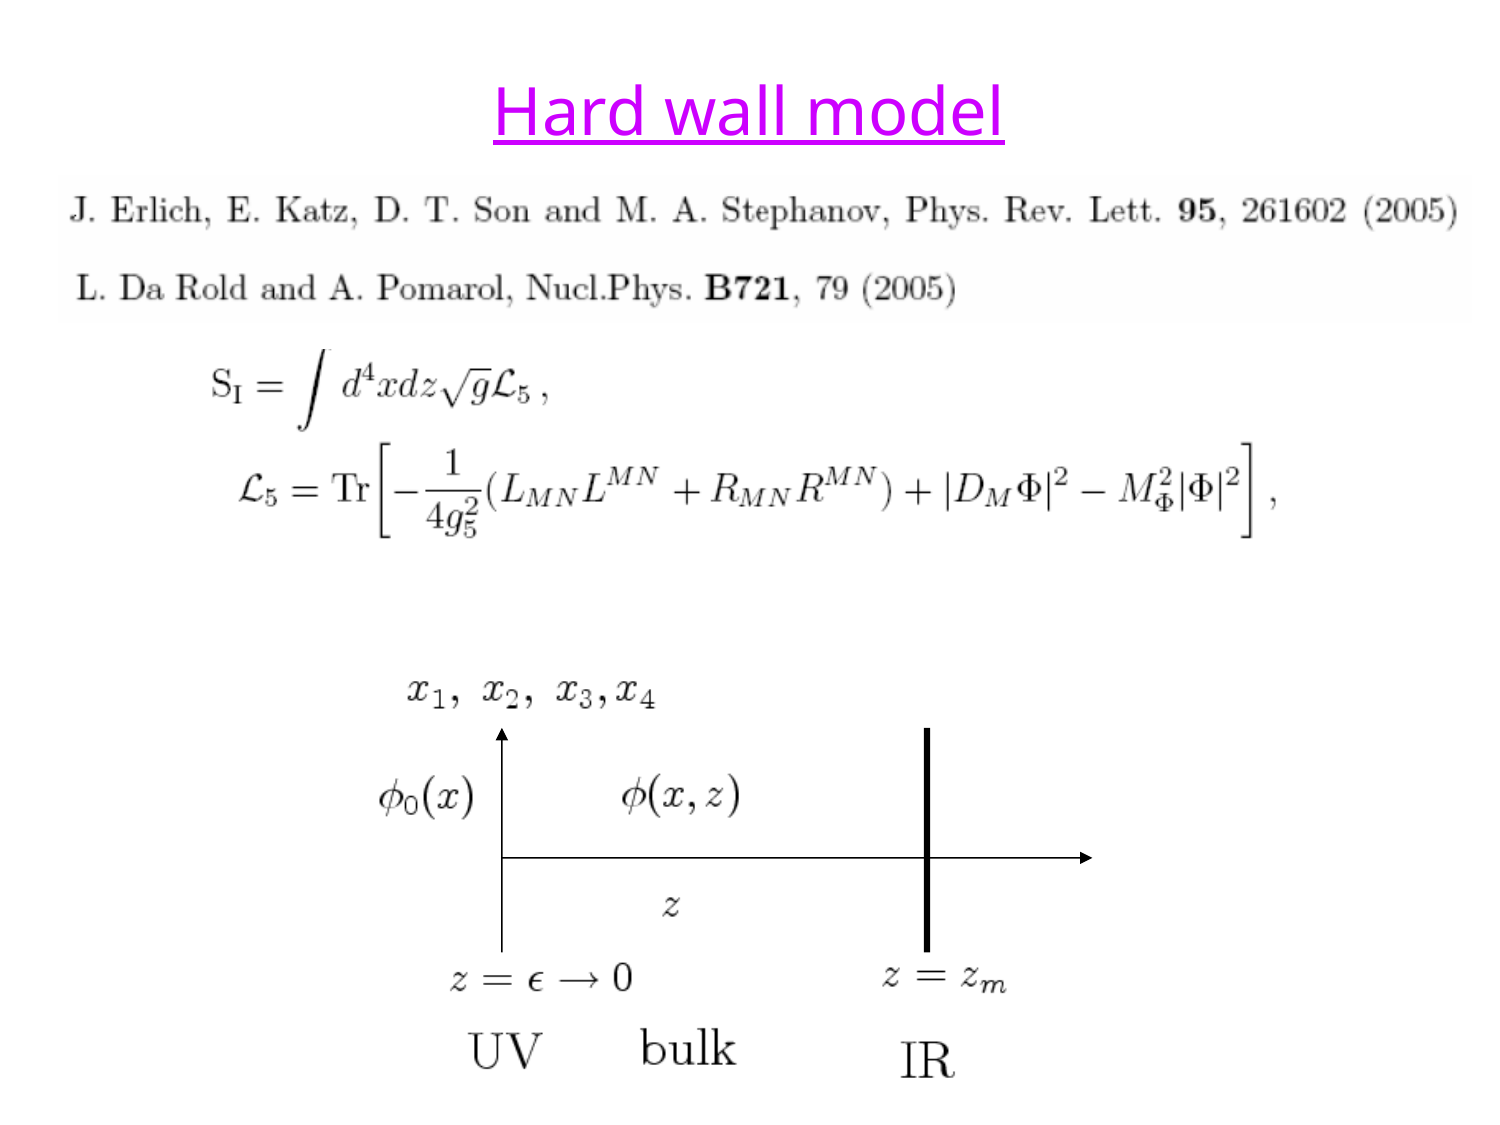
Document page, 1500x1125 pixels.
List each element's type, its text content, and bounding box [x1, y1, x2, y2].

text_box Hard wall model [478, 60, 1020, 156]
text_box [371, 762, 479, 837]
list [855, 952, 1021, 1009]
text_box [383, 656, 673, 720]
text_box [454, 1011, 554, 1089]
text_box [596, 762, 750, 833]
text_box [879, 1022, 963, 1100]
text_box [182, 349, 1294, 560]
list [631, 869, 697, 936]
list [58, 175, 1473, 329]
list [430, 951, 649, 1008]
text_box [928, 851, 1093, 865]
text_box [495, 727, 509, 857]
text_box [631, 1011, 745, 1084]
